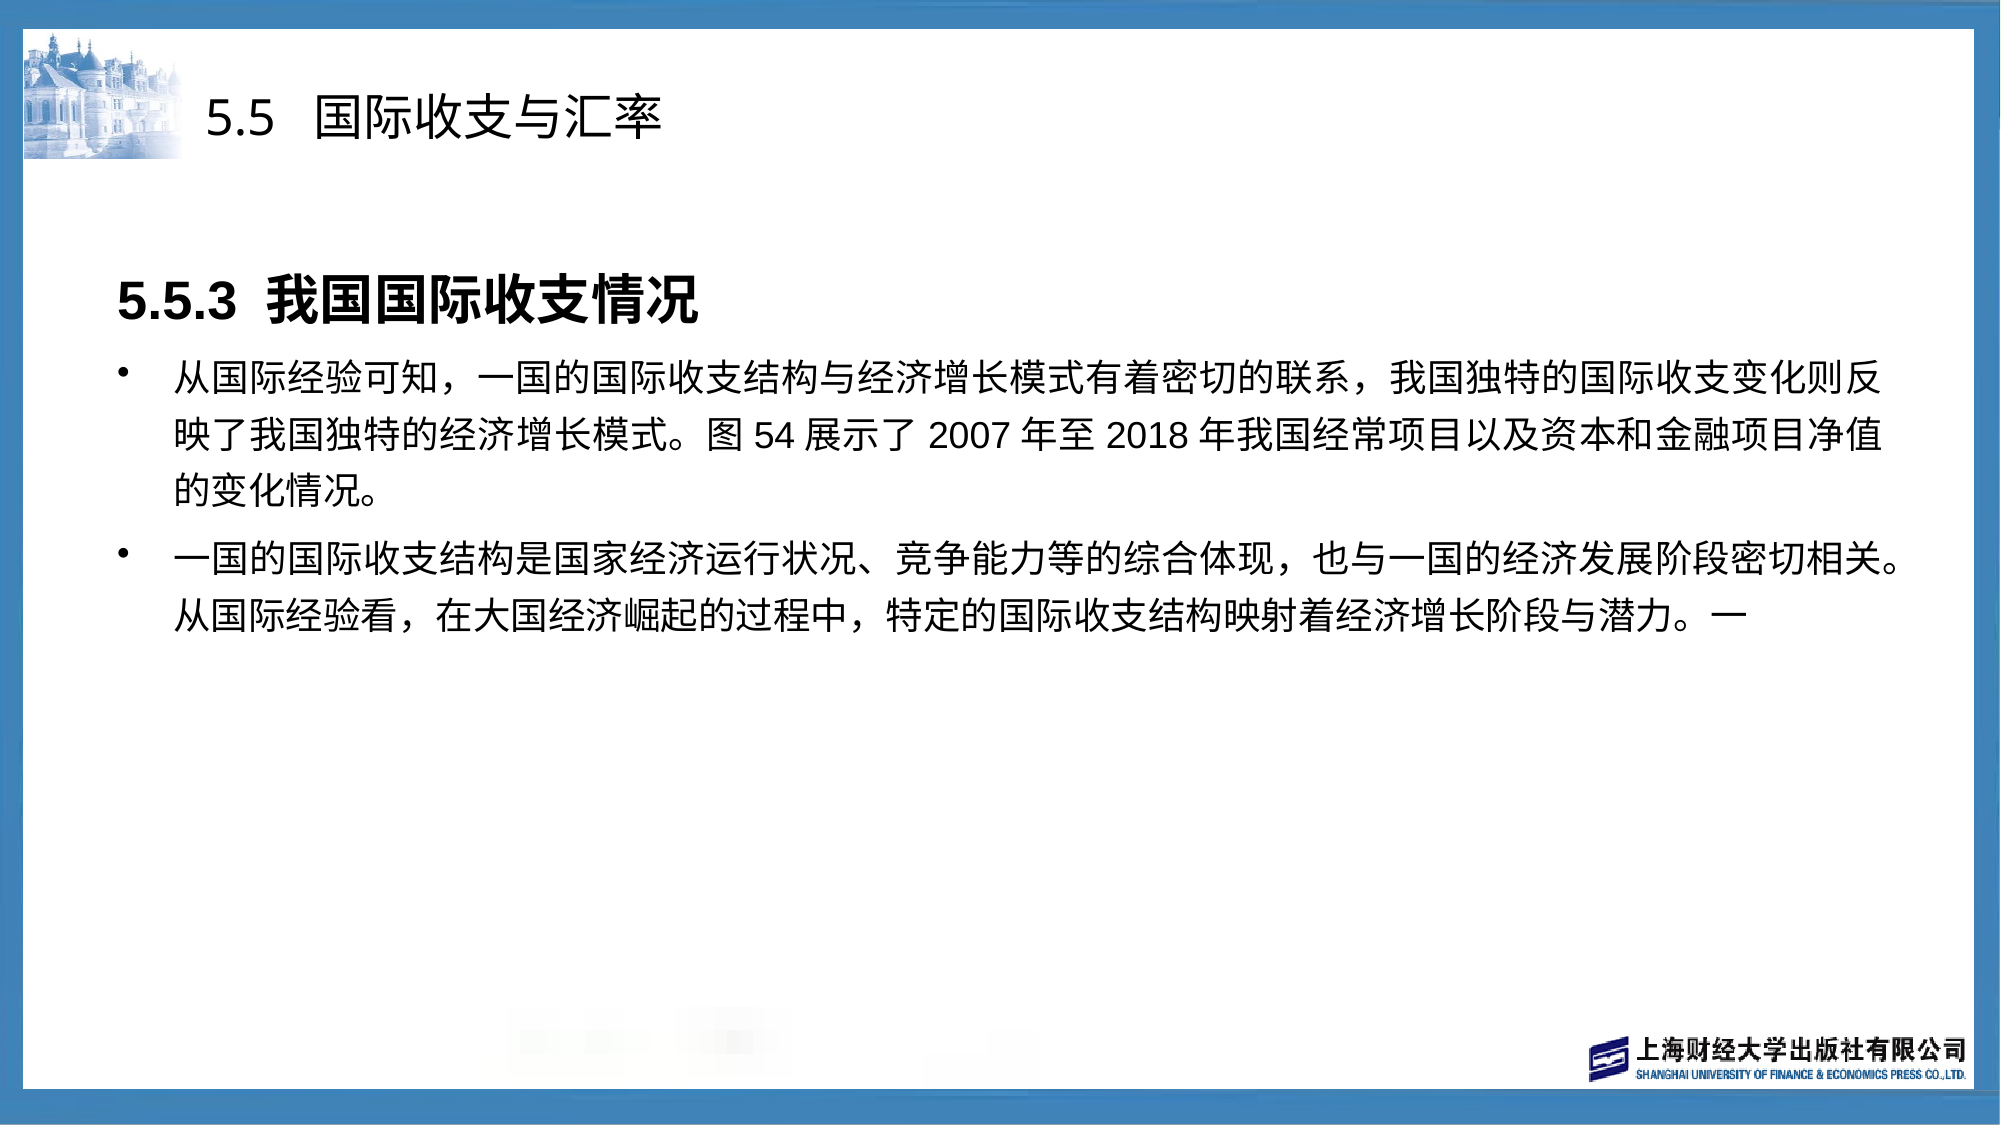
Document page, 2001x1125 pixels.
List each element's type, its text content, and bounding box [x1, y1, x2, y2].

picture [0, 0, 2001, 1125]
list 5.5.3 我国国际收支情况 从国际经验可知，一国的国际收支结构与经济增长模式有着密切的联系，我国独特的国际收支变化则反映了我国独特的经济增长模式。图54展示了2007年至2018年我国经常项目以及资本和金融项目净值的变化情况。 一国的国际收支结构是国家经济运行状况、竞争能力等的综合体现，也与一国的经济发展阶段密切相关。从国际经验看，在大国经济崛起的过程中，特定的国际收支结构映射着经济增长阶段与潜力。一 [102, 241, 1898, 1065]
title 5.5 国际收支与汇率 [190, 64, 1547, 168]
